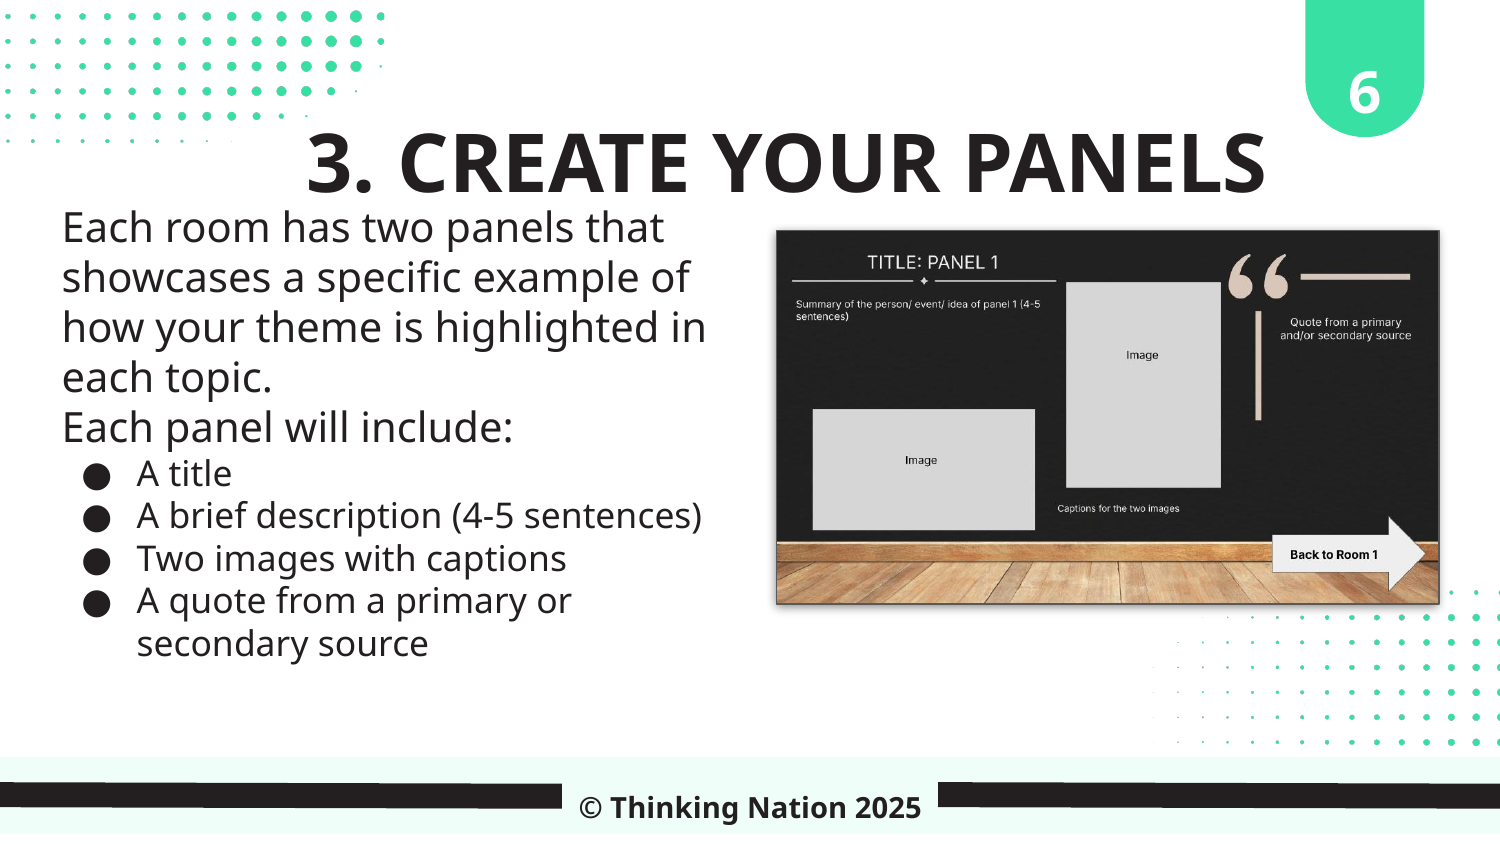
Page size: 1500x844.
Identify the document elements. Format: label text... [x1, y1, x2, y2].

text_box [1128, 590, 1500, 755]
picture [776, 230, 1439, 604]
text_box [0, 756, 1500, 835]
text_box 3. CREATE YOUR PANELS [209, 71, 1291, 209]
text_box Each room has two panels that showcases a specific example of how your theme is highlighted in each topic. Each panel will include: A title A brief description (4-5 sentences) Two images with captions A quote from a primary or secondary source [61, 200, 750, 707]
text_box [1300, 0, 1430, 138]
text_box [0, 0, 385, 144]
